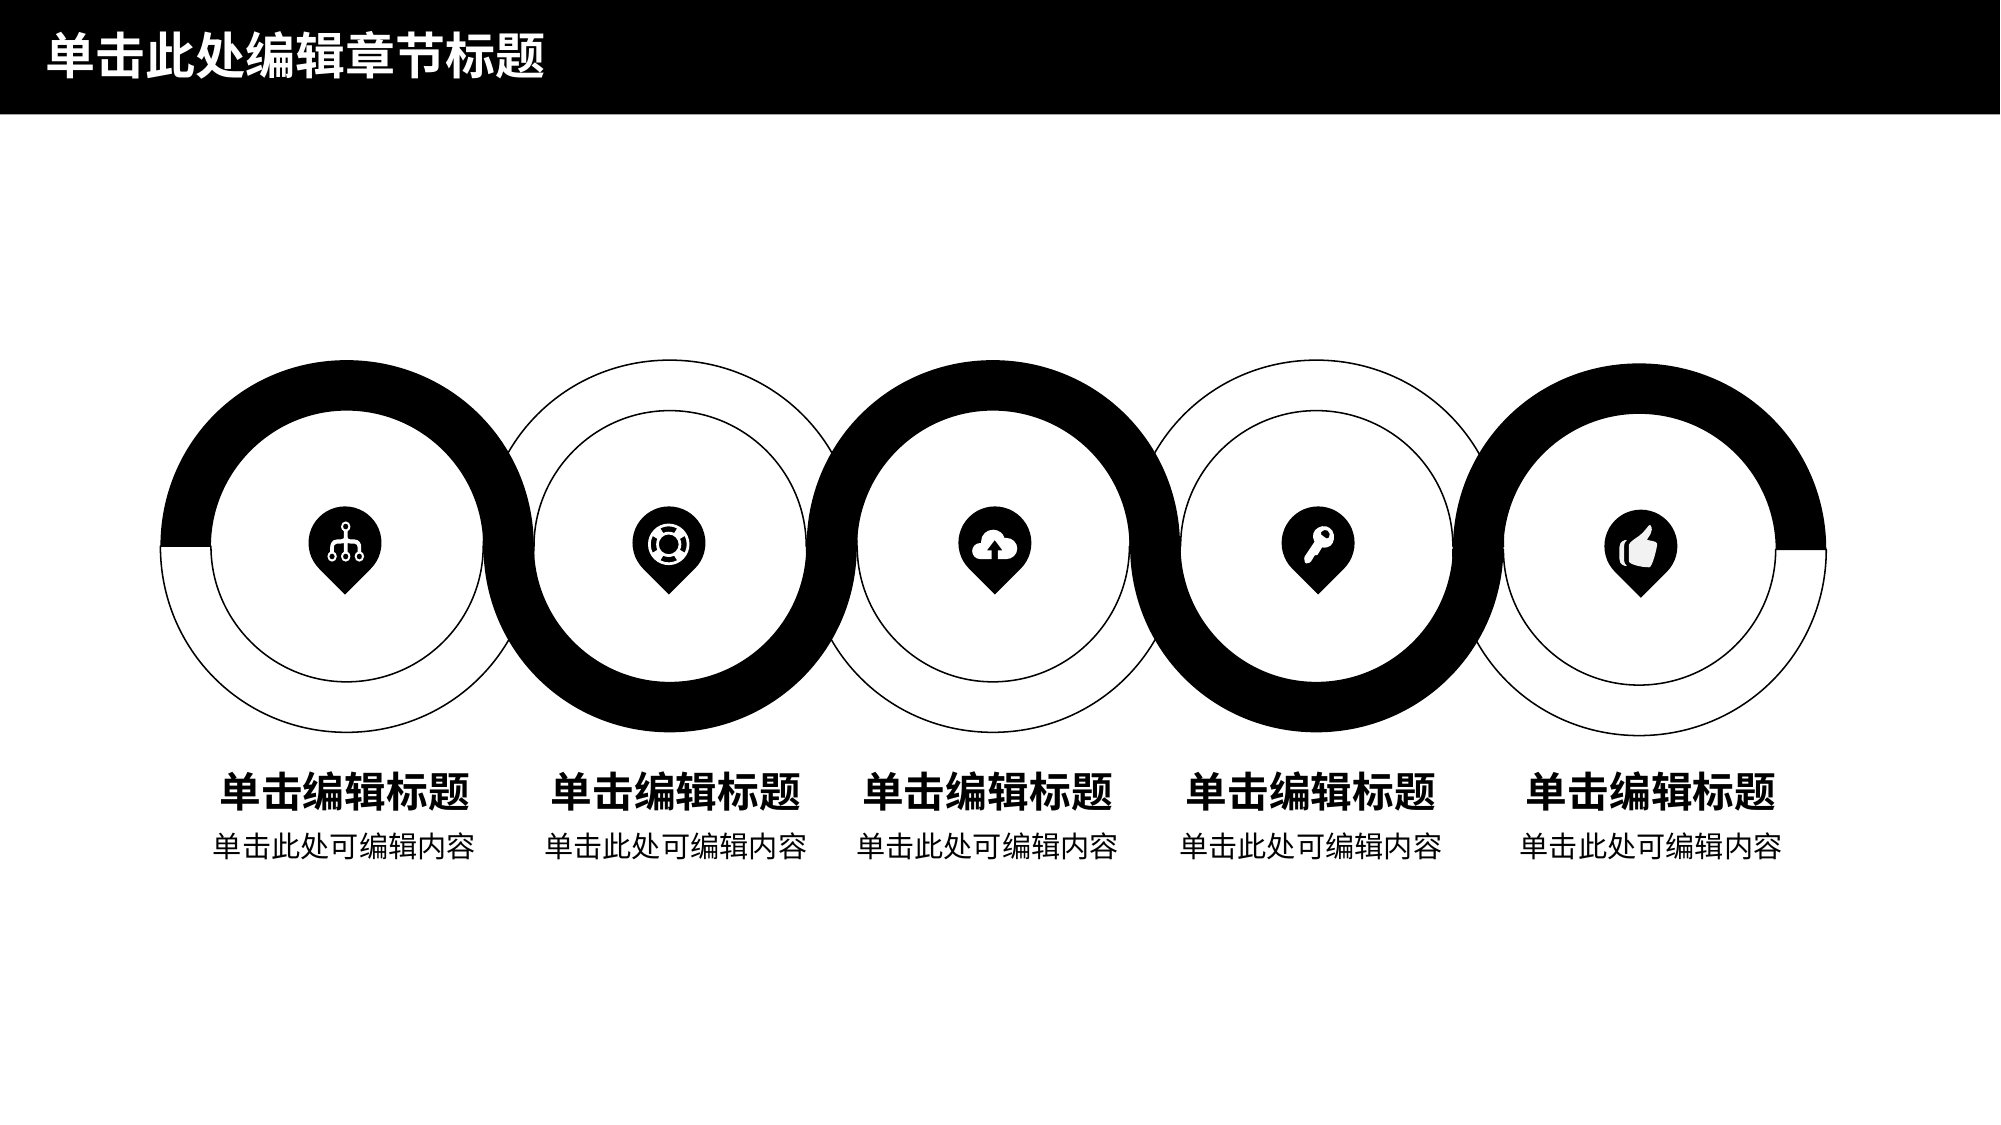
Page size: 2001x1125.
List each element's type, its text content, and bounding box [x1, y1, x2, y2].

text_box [1162, 766, 1459, 864]
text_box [527, 766, 824, 864]
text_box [839, 766, 1136, 864]
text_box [160, 360, 1827, 736]
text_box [1503, 766, 1800, 864]
text_box 单击此处编辑章节标题 [30, 17, 588, 93]
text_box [196, 766, 493, 864]
